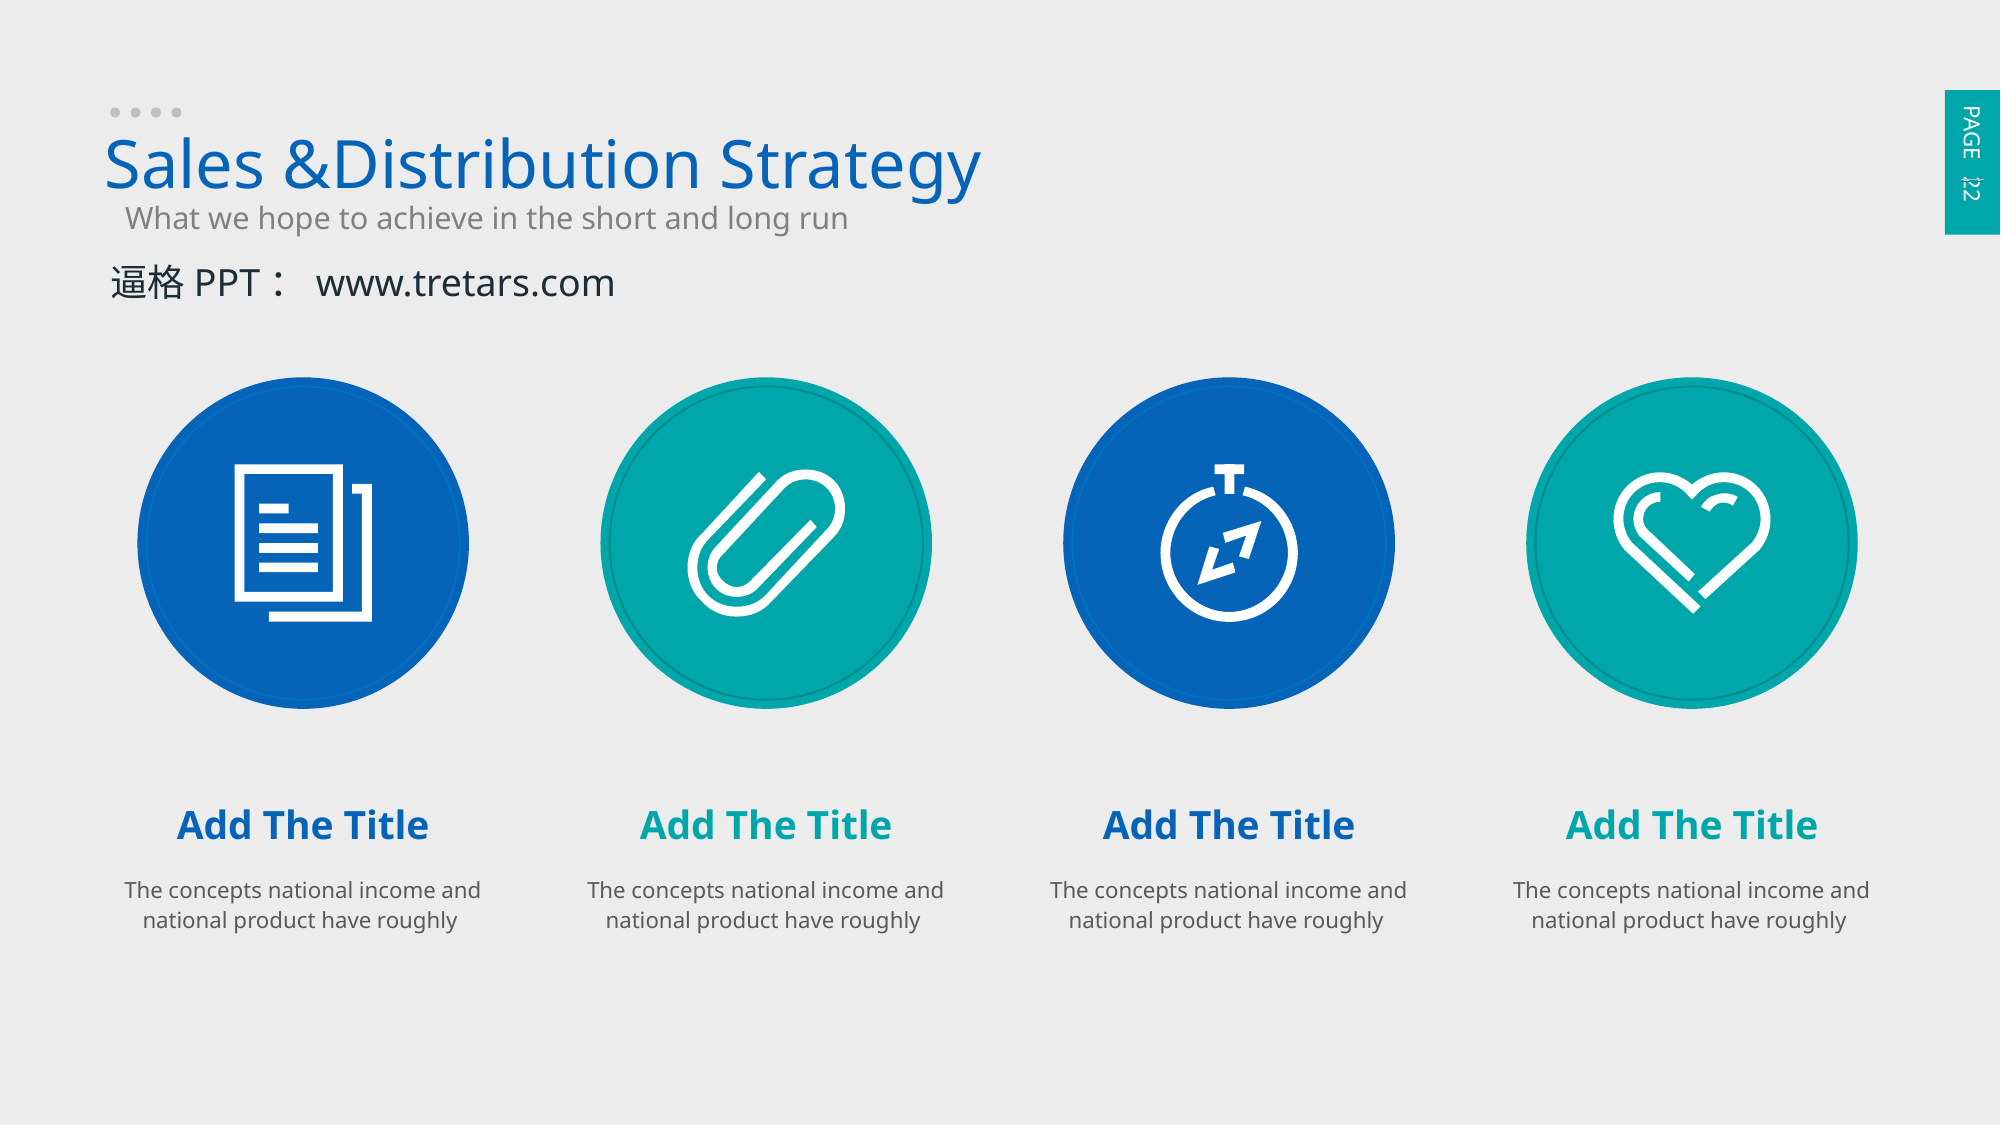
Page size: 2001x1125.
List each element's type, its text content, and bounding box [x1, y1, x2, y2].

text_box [997, 377, 1460, 942]
text_box 逼格PPT：www.tretars.com [95, 251, 631, 312]
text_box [1944, 90, 2000, 235]
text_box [1460, 377, 1924, 942]
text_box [534, 377, 997, 942]
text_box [90, 114, 997, 244]
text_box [71, 377, 534, 942]
